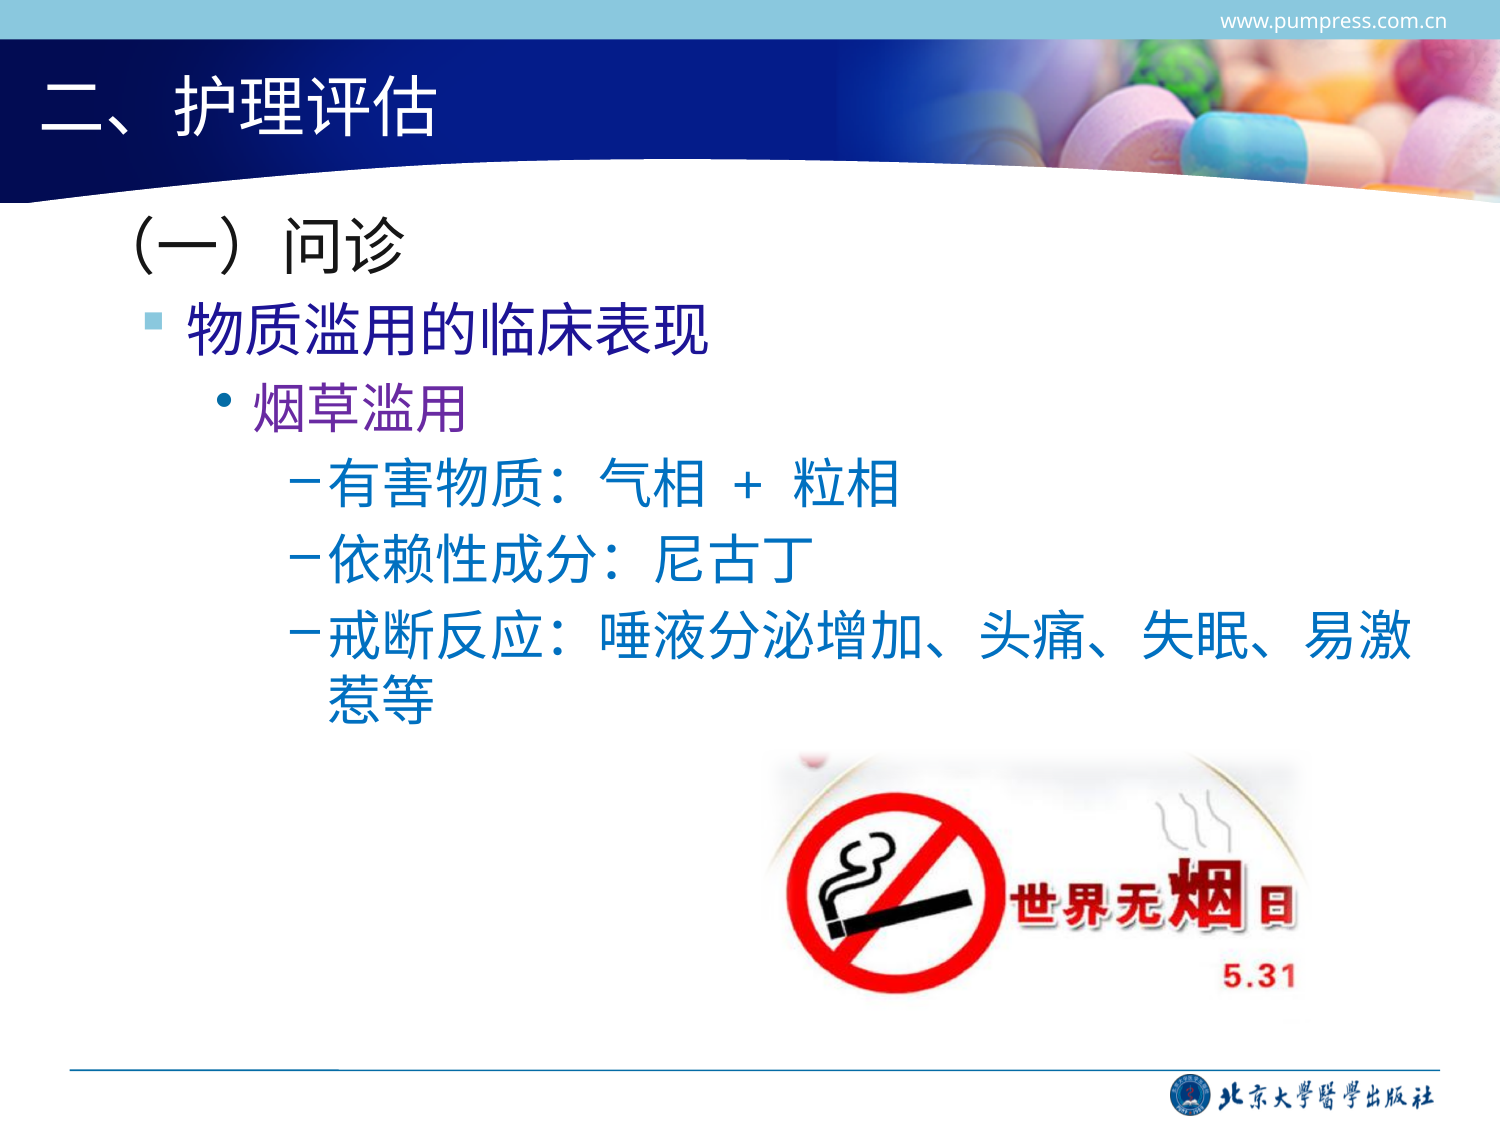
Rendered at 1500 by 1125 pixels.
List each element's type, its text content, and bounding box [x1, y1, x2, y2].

picture [0, 40, 1500, 203]
slide_number www.pumpress.com.cn [1024, 0, 1463, 38]
picture [1170, 1074, 1436, 1118]
list （一）问诊 物质滥用的临床表现 烟草滥用 有害物质：气相 + 粒相 依赖性成分：尼古丁 戒断反应：唾液分泌增加、头痛、失眠、易激惹等 [49, 198, 1463, 1026]
title 二、护理评估 [23, 58, 1349, 152]
picture [761, 749, 1313, 1024]
